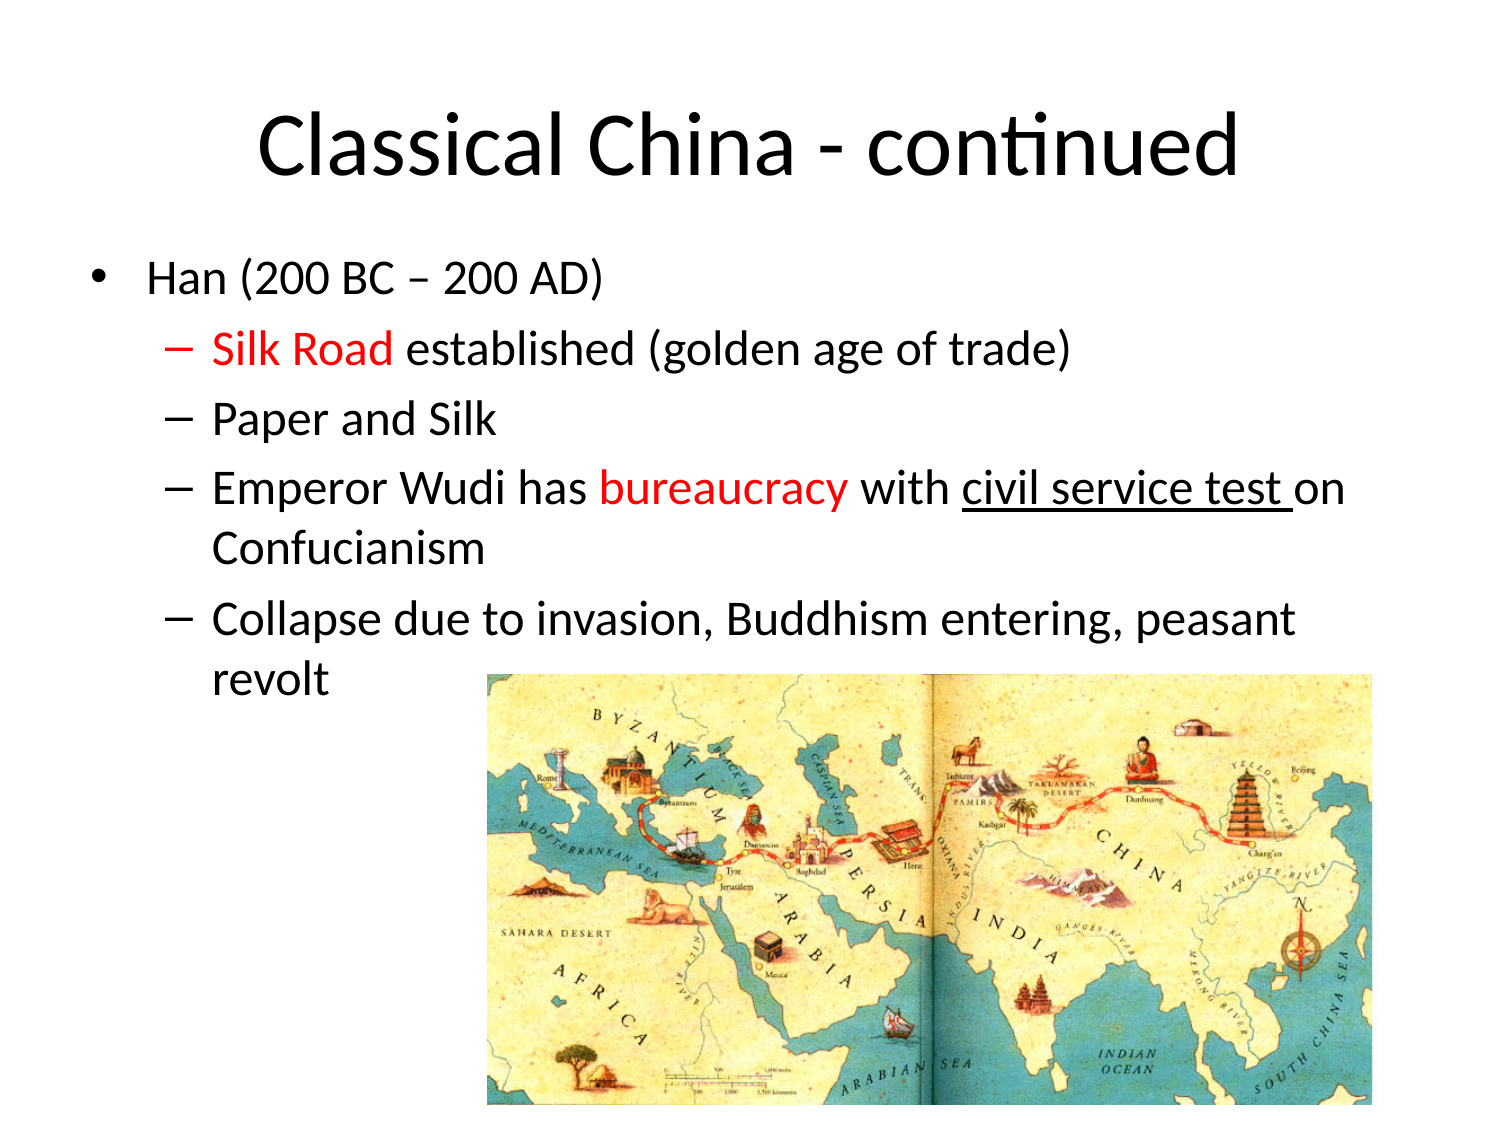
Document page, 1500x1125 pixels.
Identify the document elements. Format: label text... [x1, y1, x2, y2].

list Han (200 BC – 200 AD) Silk Road established (golden age of trade) Paper and Silk Emperor Wudi has bureaucracy with civil service test on Confucianism Collapse due to invasion, Buddhism entering, peasant revolt [75, 237, 1425, 980]
title Classical China - continued [75, 45, 1425, 233]
picture [487, 674, 1388, 1106]
